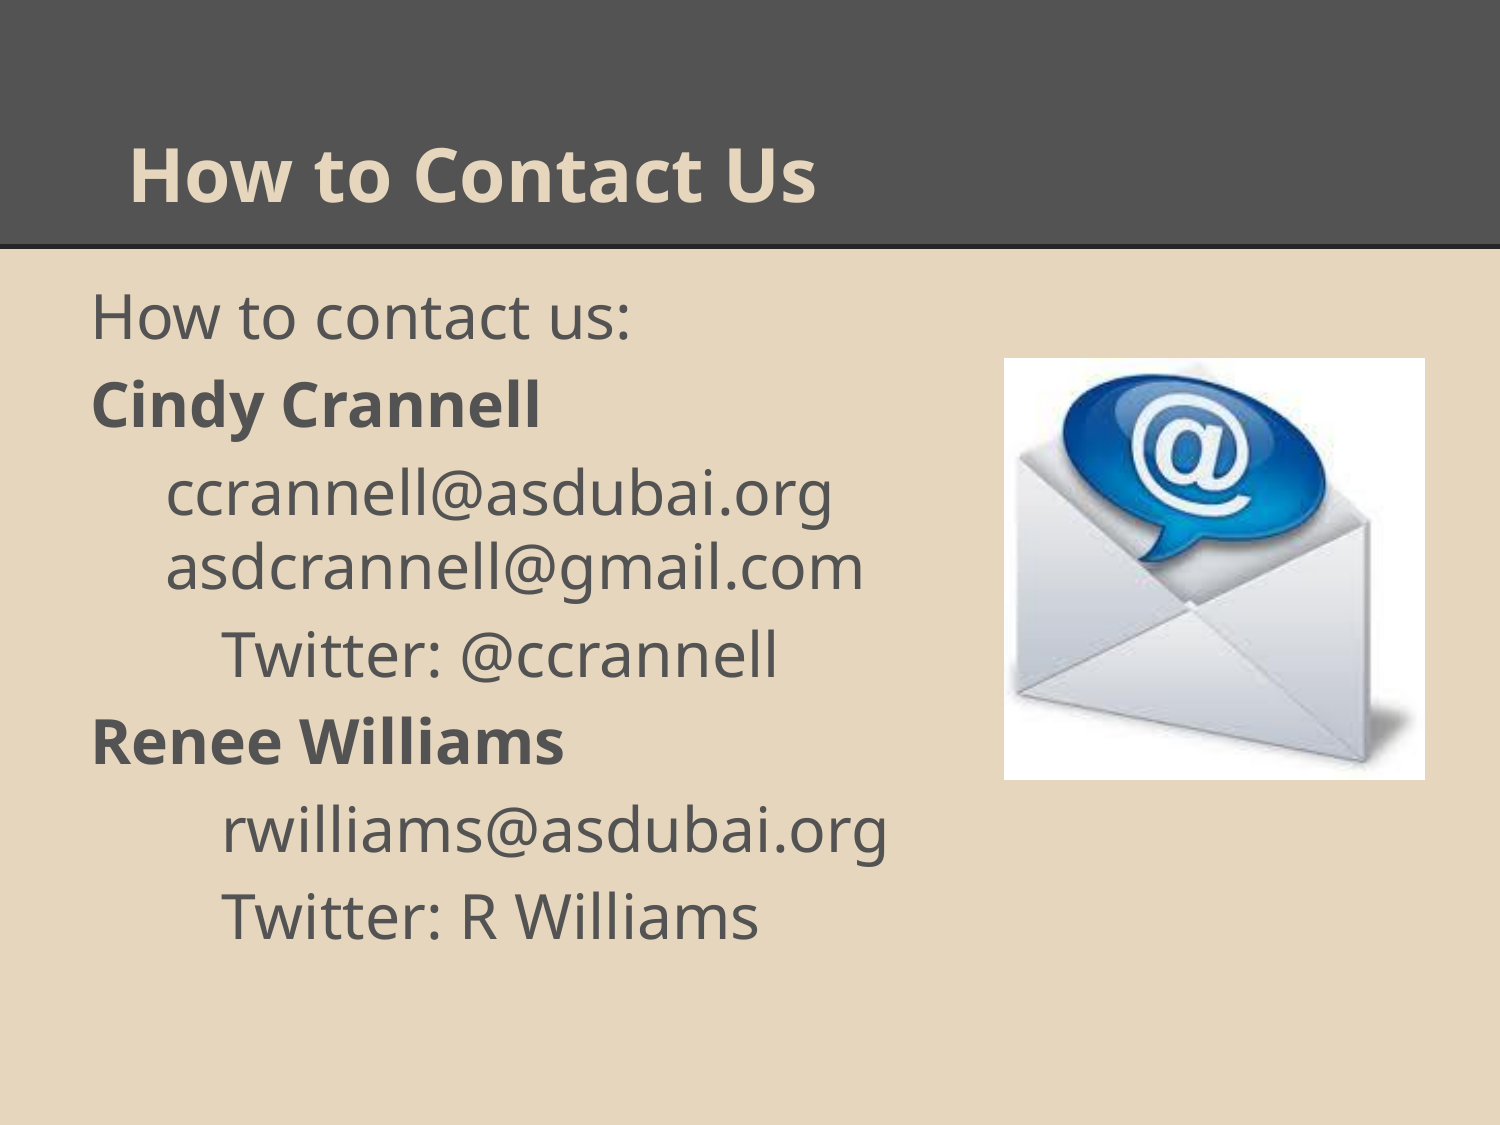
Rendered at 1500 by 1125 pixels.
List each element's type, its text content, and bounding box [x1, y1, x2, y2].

text_box [1004, 358, 1425, 780]
list How to contact us: Cindy Crannell ccrannell@asdubai.org asdcrannell@gmail.com Twitter: @ccrannell Renee Williams rwilliams@asdubai.org Twitter: R Williams [75, 262, 1425, 968]
title How to Contact Us [75, 14, 1425, 233]
